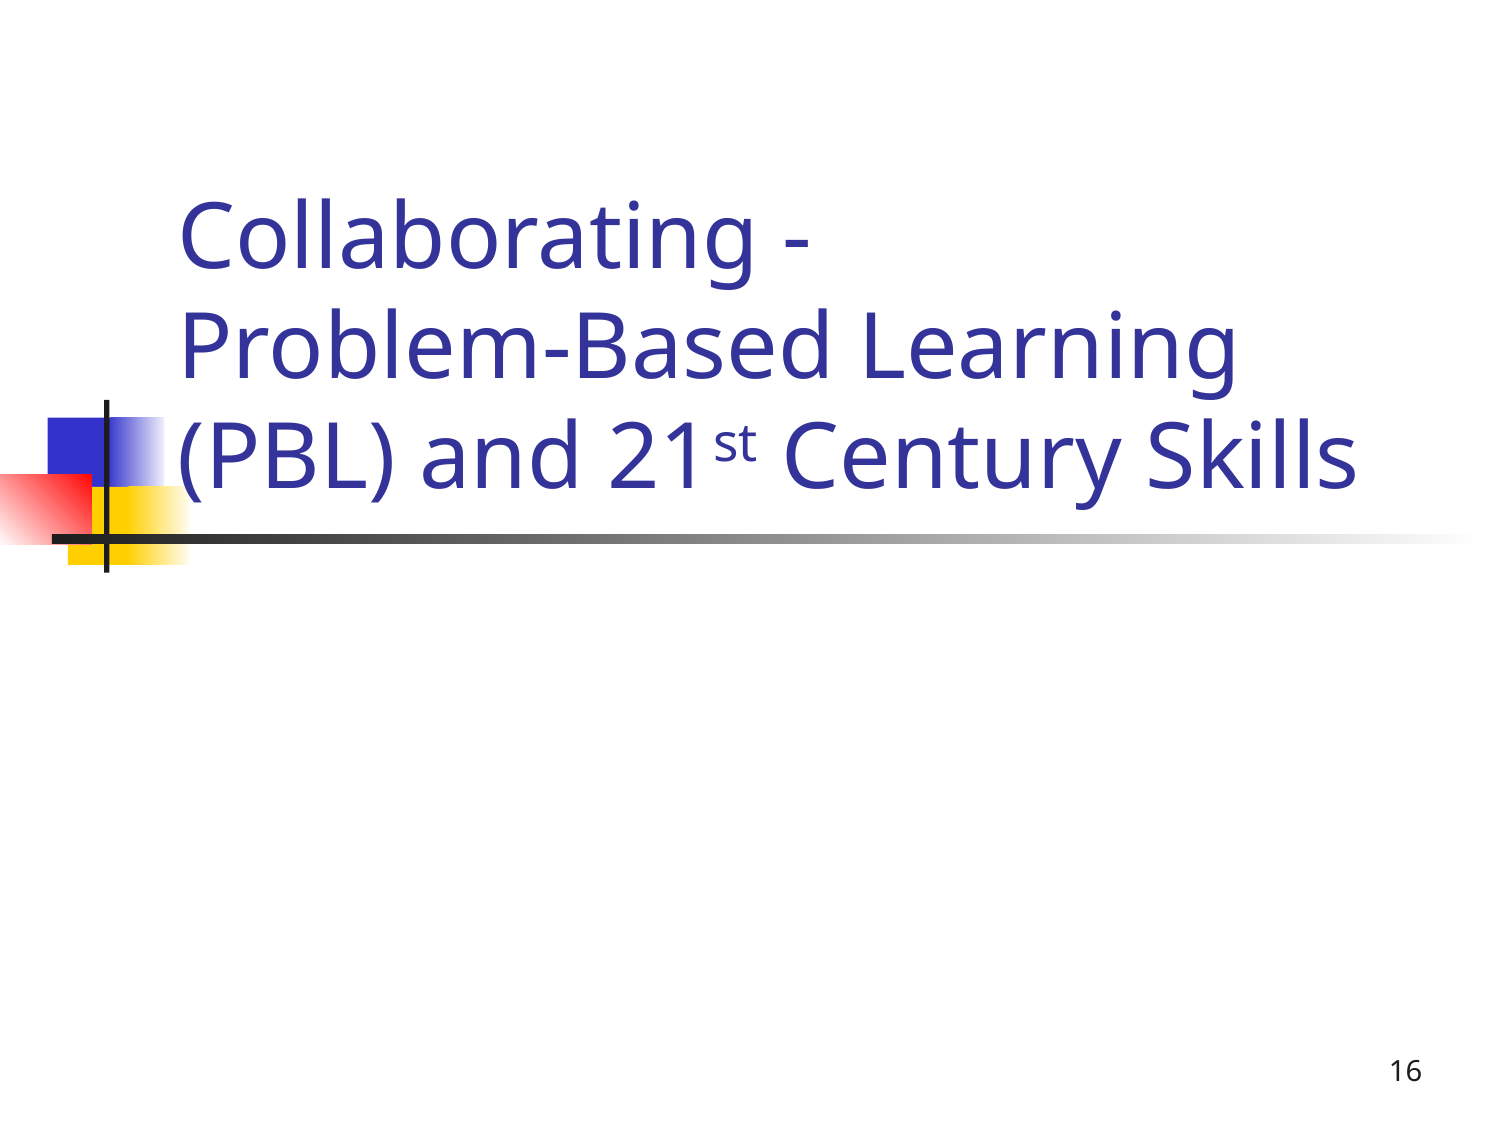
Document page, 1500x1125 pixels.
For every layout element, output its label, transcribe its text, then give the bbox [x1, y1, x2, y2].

title Collaborating - Problem-Based Learning (PBL) and 21st Century Skills [162, 274, 1438, 516]
slide_number 16 [1124, 1024, 1438, 1101]
